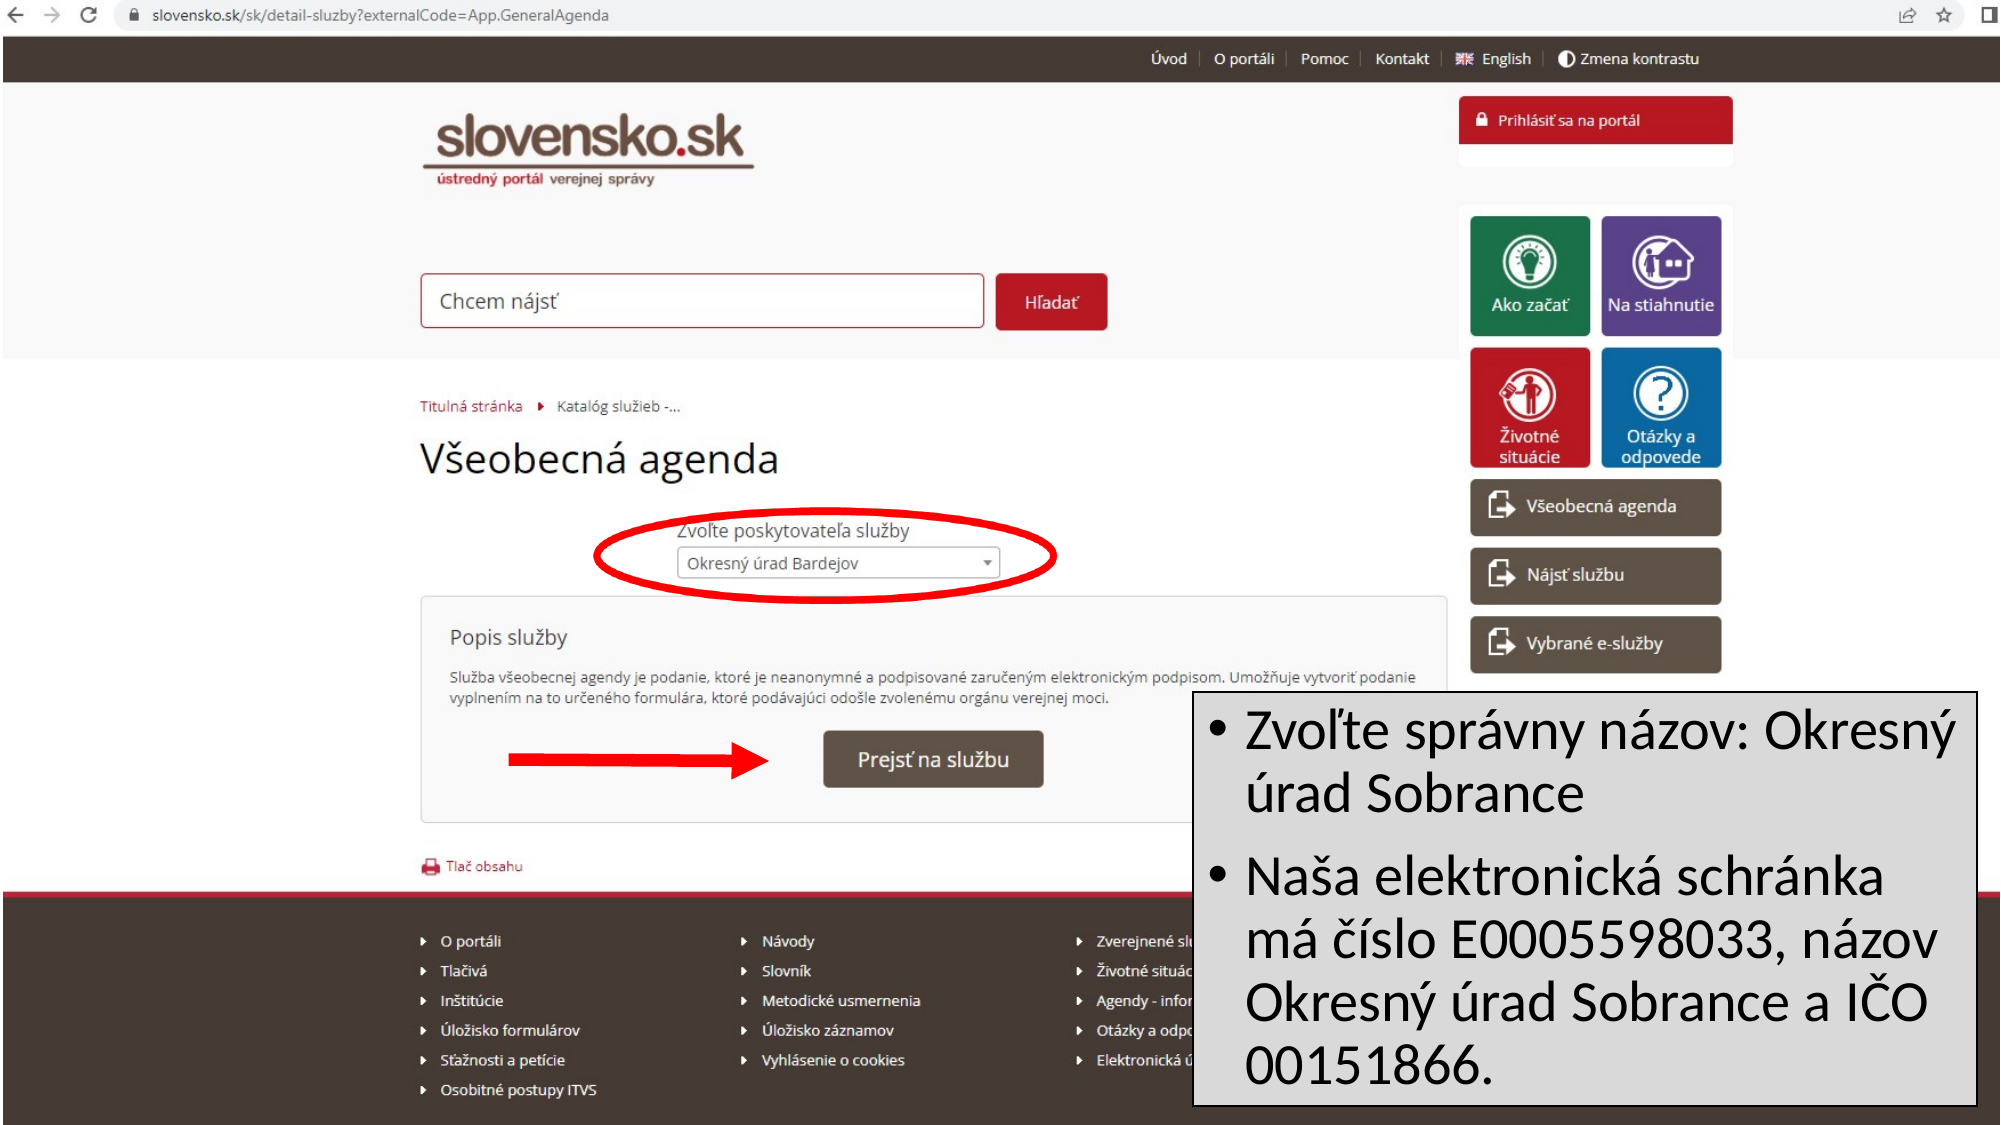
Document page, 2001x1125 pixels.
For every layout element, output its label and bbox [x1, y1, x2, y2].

list [3, 0, 2000, 1125]
picture [593, 507, 1057, 604]
